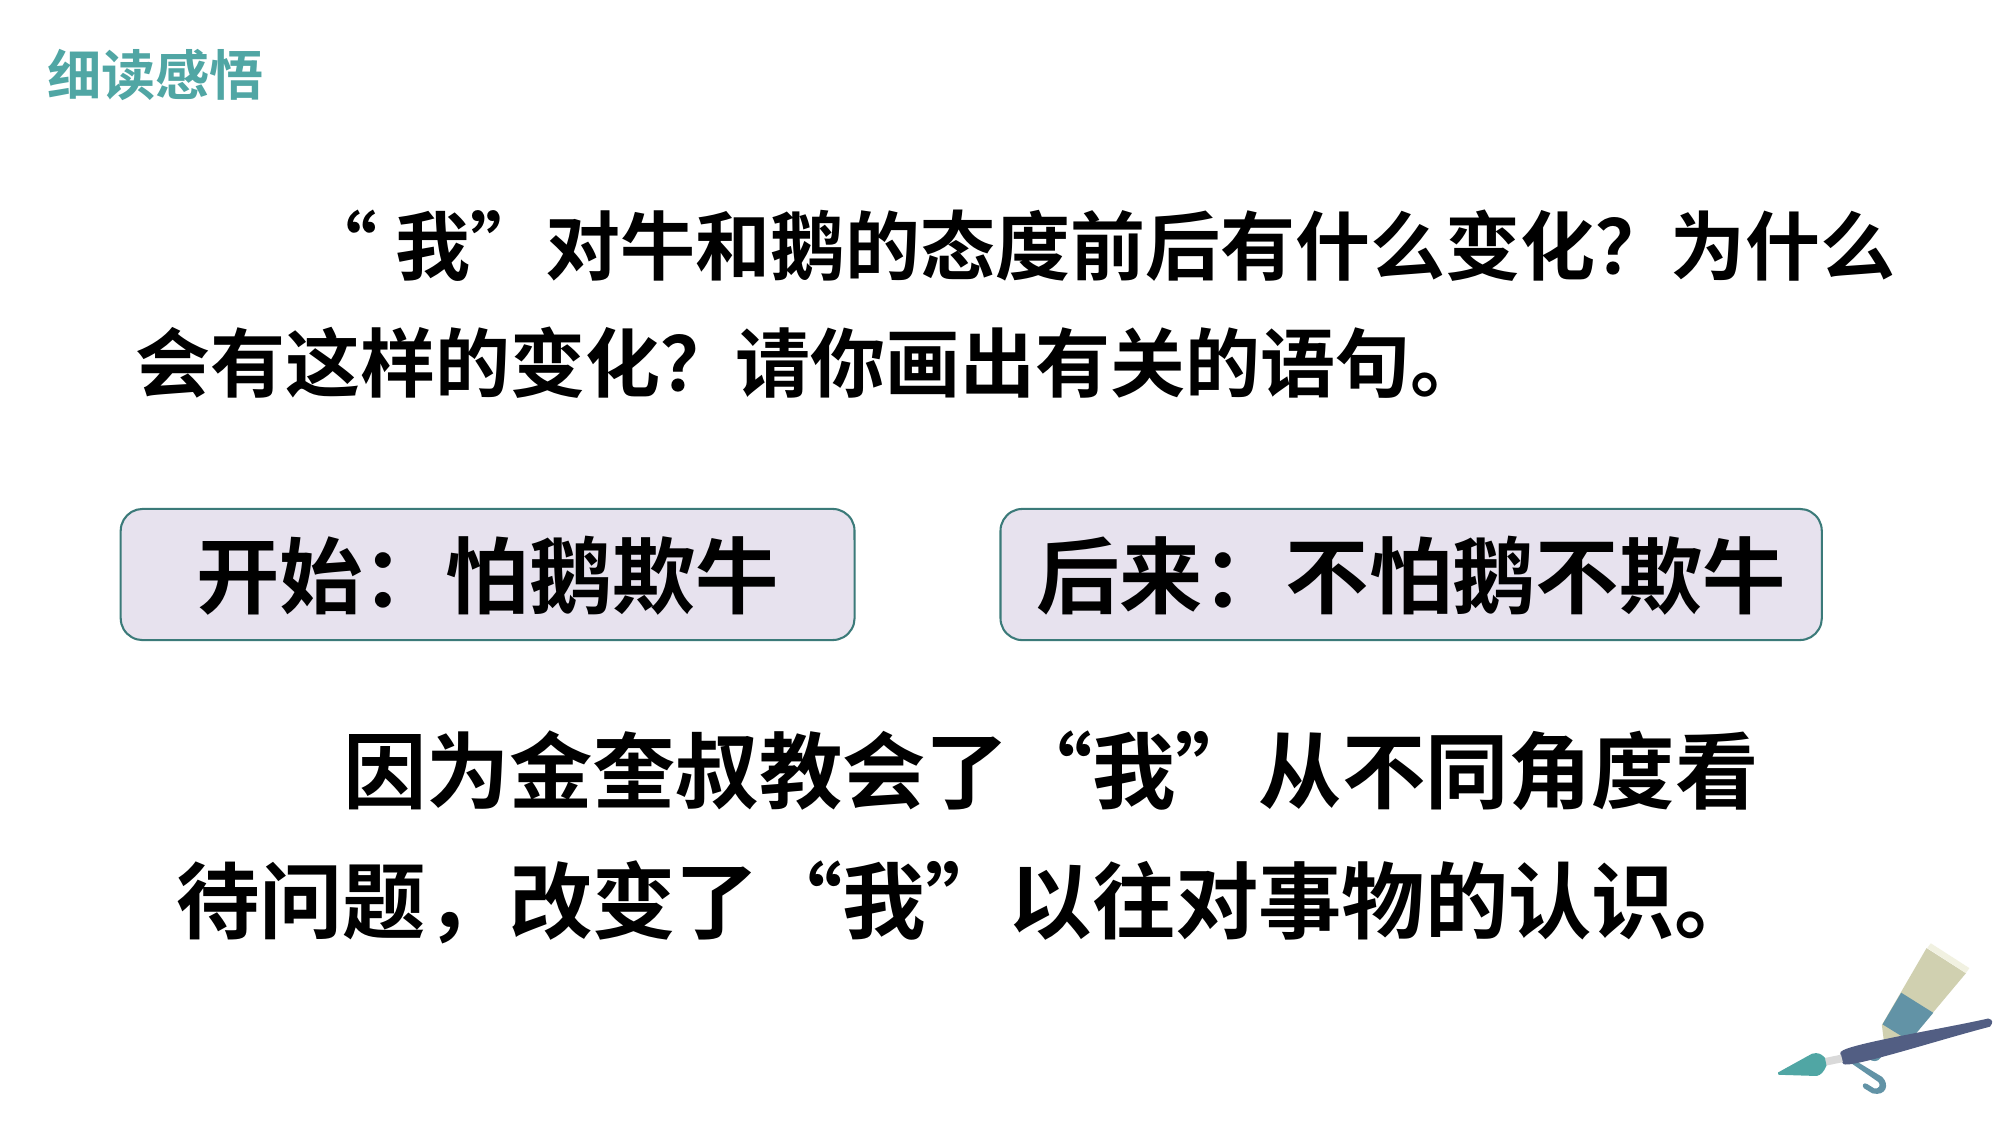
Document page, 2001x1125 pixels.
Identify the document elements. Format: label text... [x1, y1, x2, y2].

text_box 因为金奎叔教会了“我”从不同角度看待问题，改变了“我”以往对事物的认识。 [161, 681, 1838, 957]
text_box 细读感悟 [32, 33, 347, 114]
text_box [1811, 945, 1974, 1125]
text_box 开始：怕鹅欺牛 [119, 507, 856, 642]
text_box “我”对牛和鹅的态度前后有什么变化？为什么会有这样的变化？请你画出有关的语句。 [120, 165, 1911, 415]
text_box 后来：不怕鹅不欺牛 [999, 507, 1823, 642]
